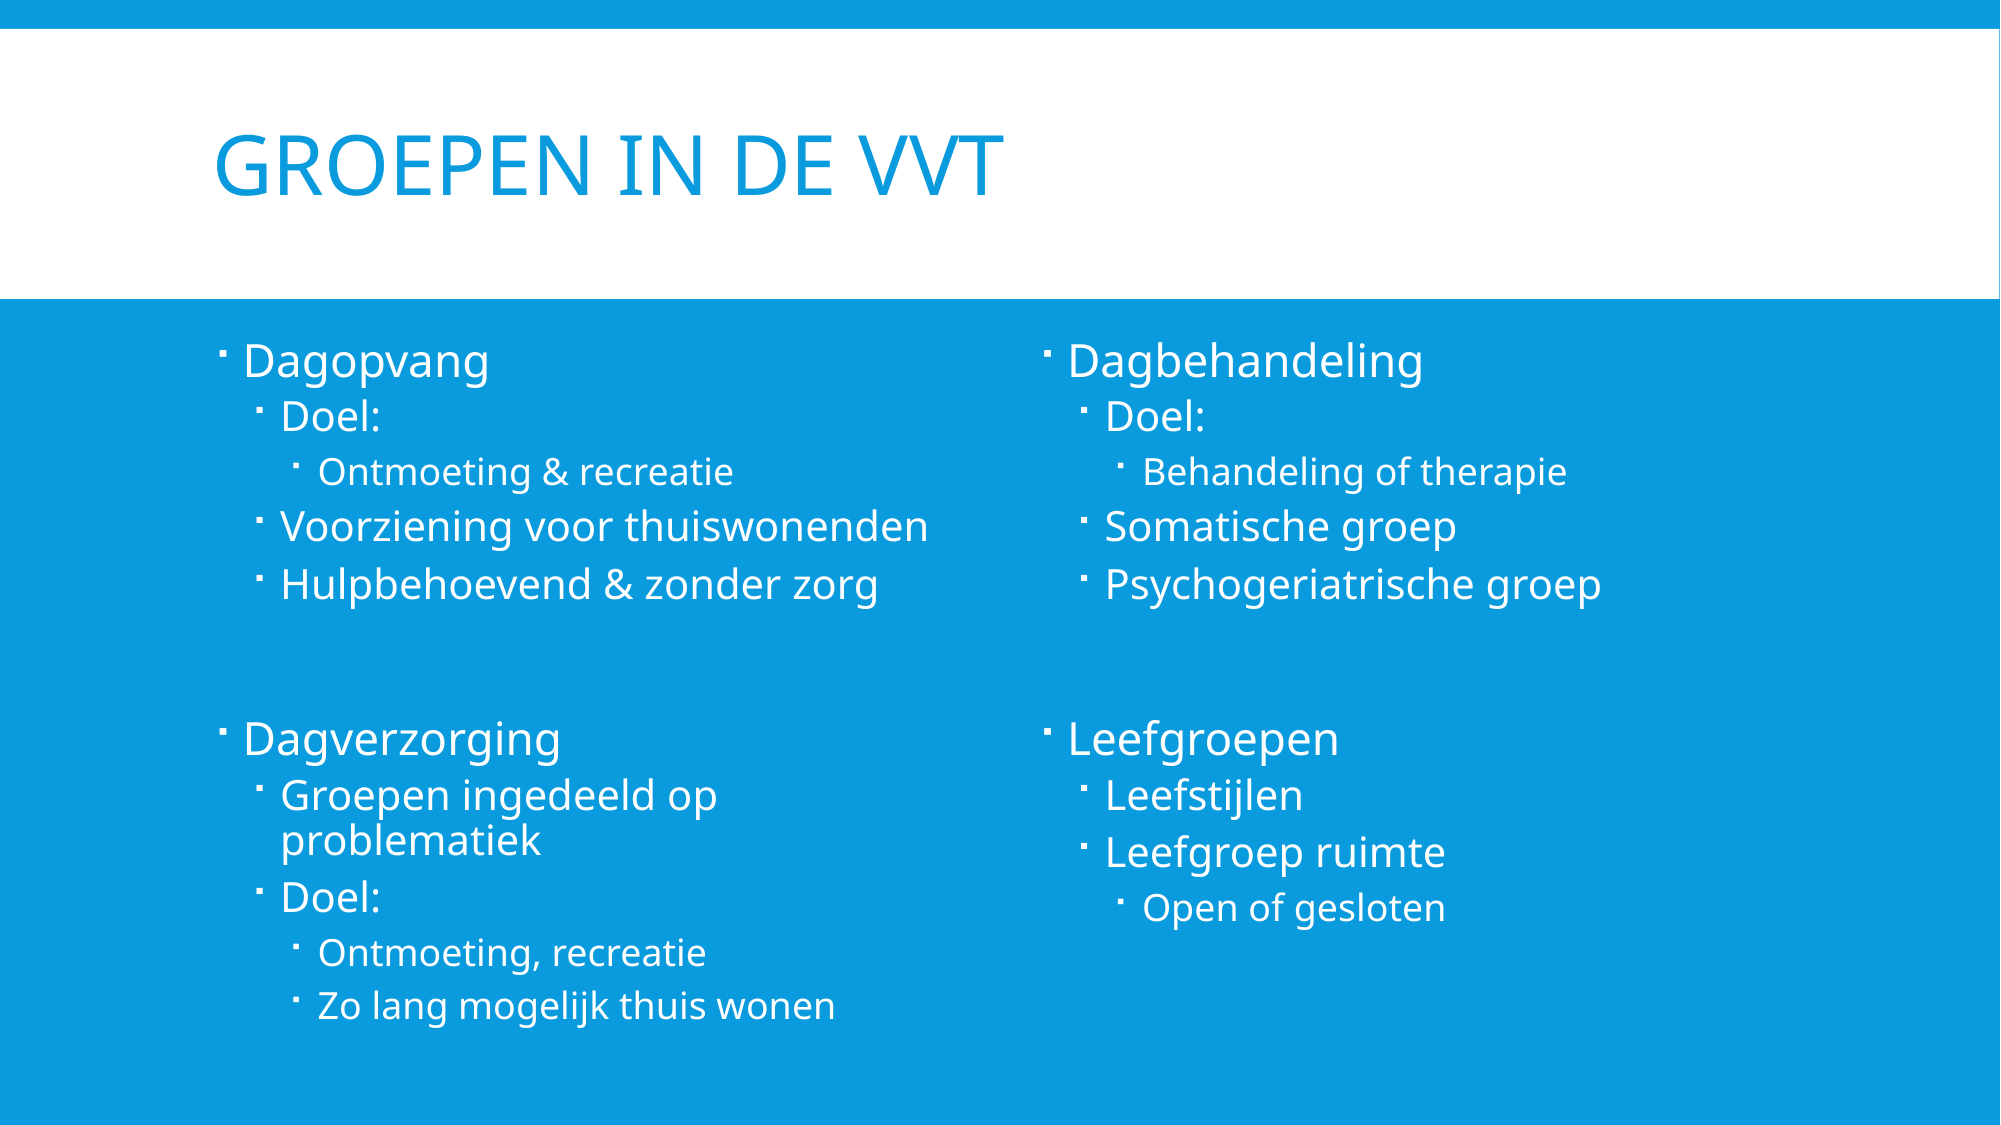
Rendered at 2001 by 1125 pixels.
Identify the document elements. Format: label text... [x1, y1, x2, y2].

picture [430, 1020, 445, 1027]
list Dagbehandeling Doel: Behandeling of therapie Somatische groep Psychogeriatrische groep Leefgroepen Leefstijlen Leefgroep ruimte Open of gesloten [1022, 329, 1803, 1020]
picture [520, 1020, 535, 1027]
picture [578, 1020, 585, 1027]
list Dagopvang Doel: Ontmoeting & recreatie Voorziening voor thuiswonenden Hulpbehoevend & zonder zorg Dagverzorging Groepen ingedeeld op problematiek Doel: Ontmoeting, recreatie Zo lang mogelijk thuis wonen [197, 329, 978, 1020]
title Groepen in de vvt [197, 46, 1803, 295]
